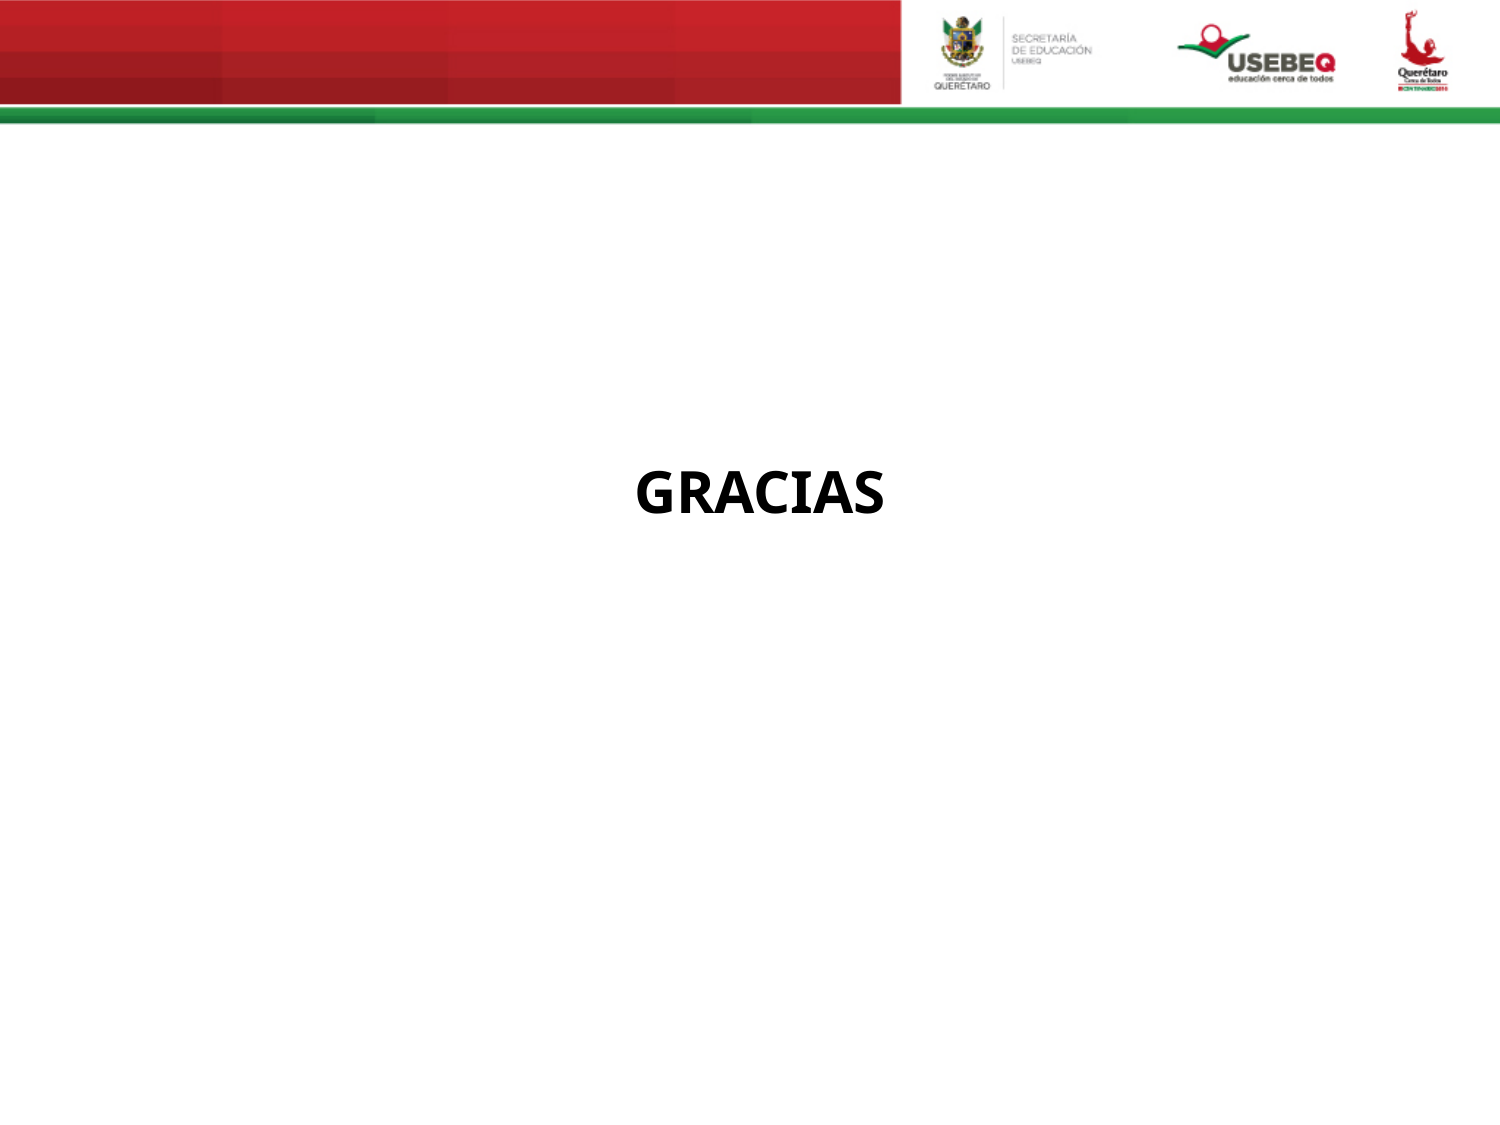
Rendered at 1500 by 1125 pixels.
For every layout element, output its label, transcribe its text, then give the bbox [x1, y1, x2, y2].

picture [0, 0, 1500, 1125]
text_box GRACIAS [360, 448, 1160, 533]
